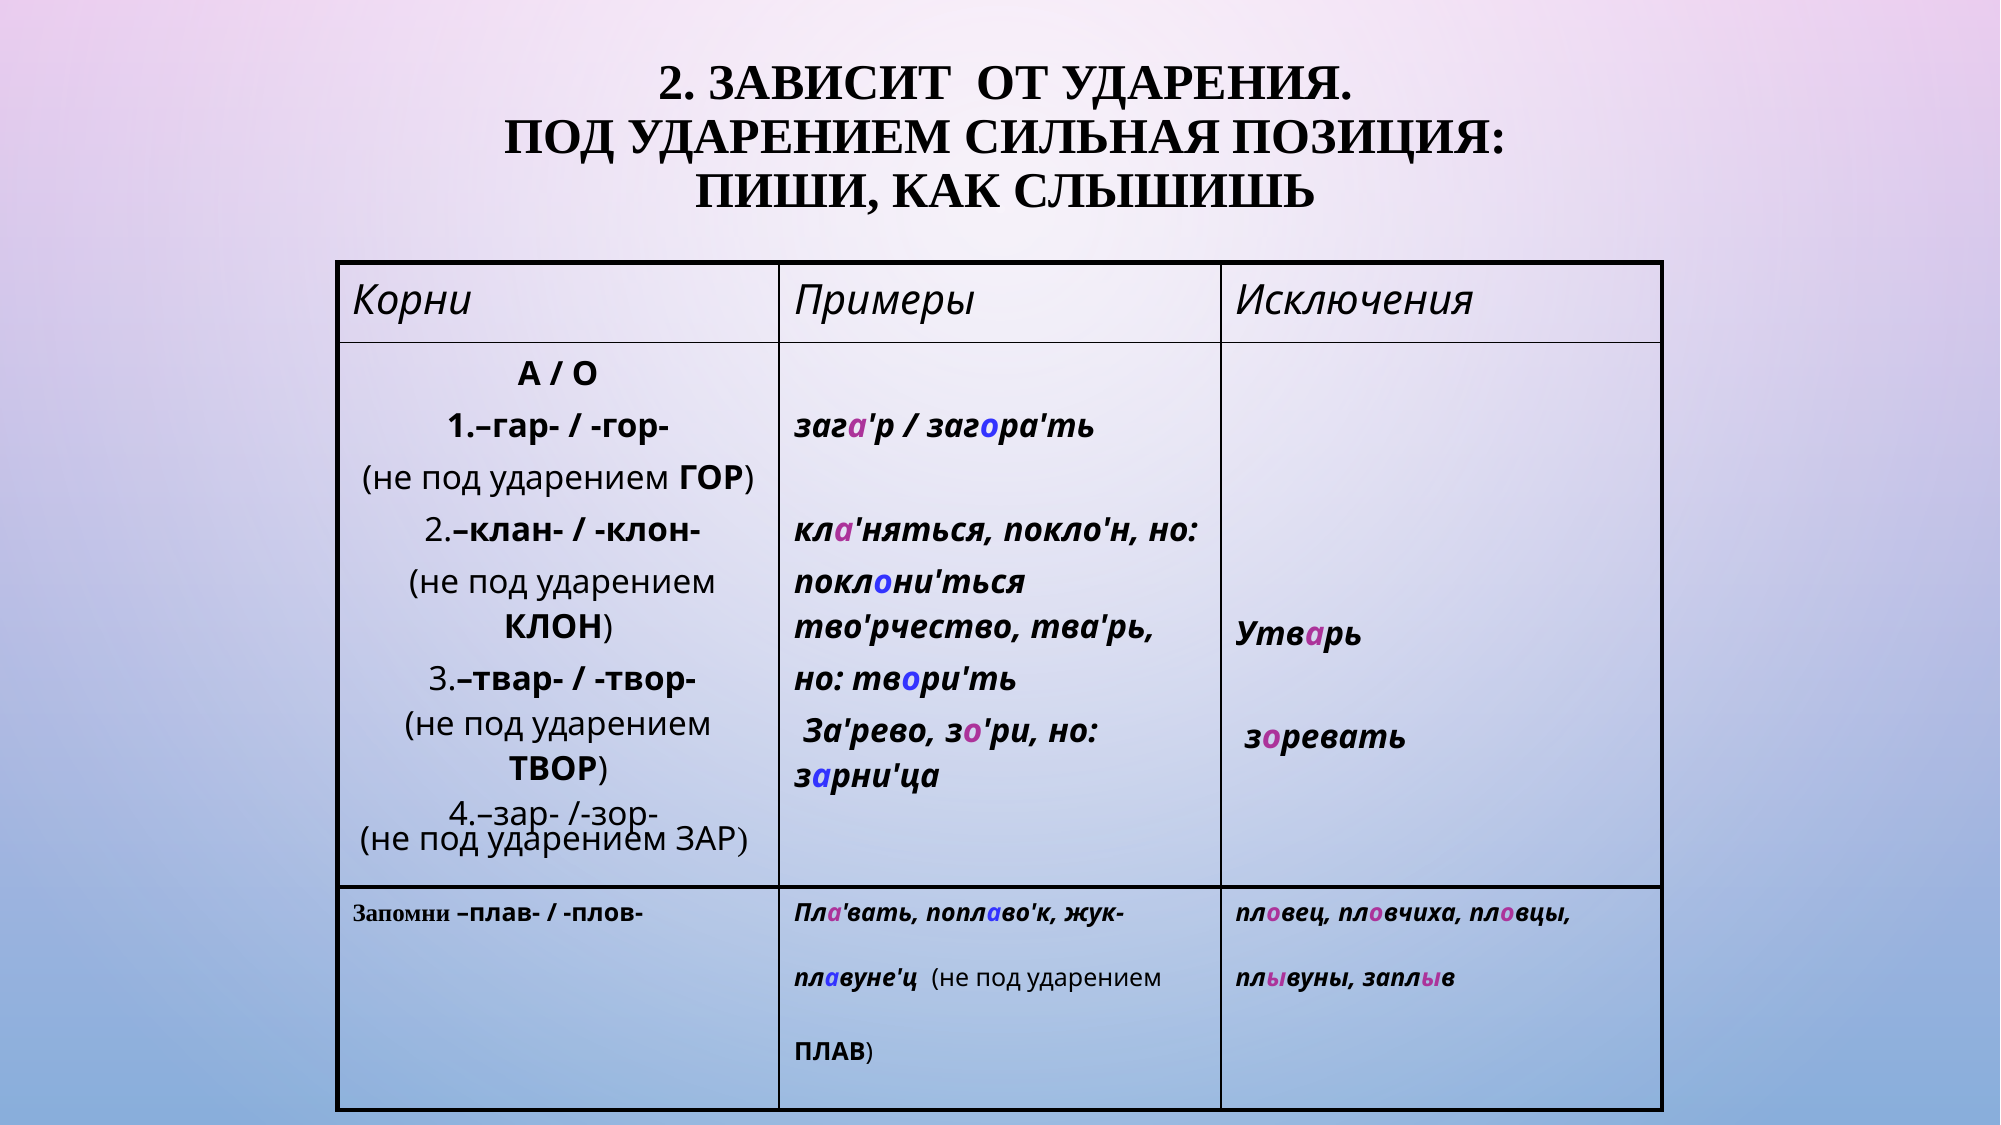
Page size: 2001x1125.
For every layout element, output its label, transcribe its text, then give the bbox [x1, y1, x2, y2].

table_cell Утварь зоревать [1222, 343, 1660, 885]
table_cell Пла'вать, поплаво'к, жук- плавуне'ц (не под ударением ПЛАВ) [780, 889, 1220, 1108]
table_header Исключения [1222, 265, 1660, 342]
table_header Корни [340, 265, 778, 342]
table_header Примеры [780, 265, 1220, 342]
table_cell А / О 1.–раст- / -ращ-/ -рос- 2.–скак- / -скоч- 3. -лаг)- / -лож [0, 0, 2000, 615]
table_cell Запомни –плав- / -плов- [340, 889, 778, 1108]
table_cell пловец, пловчиха, пловцы, плывуны, заплыв [1222, 889, 1660, 1108]
table_cell зага'р / загора'ть кла'няться, покло'н, но: поклони'ться тво'рчество, тва'рь, но: твори'ть За'рево, зо'ри, но: зарни'ца [780, 343, 1220, 885]
title 2. Зависит от ударения. Под ударением сильная позиция: пиши, как слышишь [350, 37, 1663, 237]
table_cell А / О 1.–гар- / -гор- (не под ударением ГОР) 2.–клан- / -клон- (не под ударением КЛОН) 3.–твар- / -твор- (не под ударением ТВОР) 4.–зар- /-зор- (не под ударением ЗАР) [340, 343, 778, 885]
